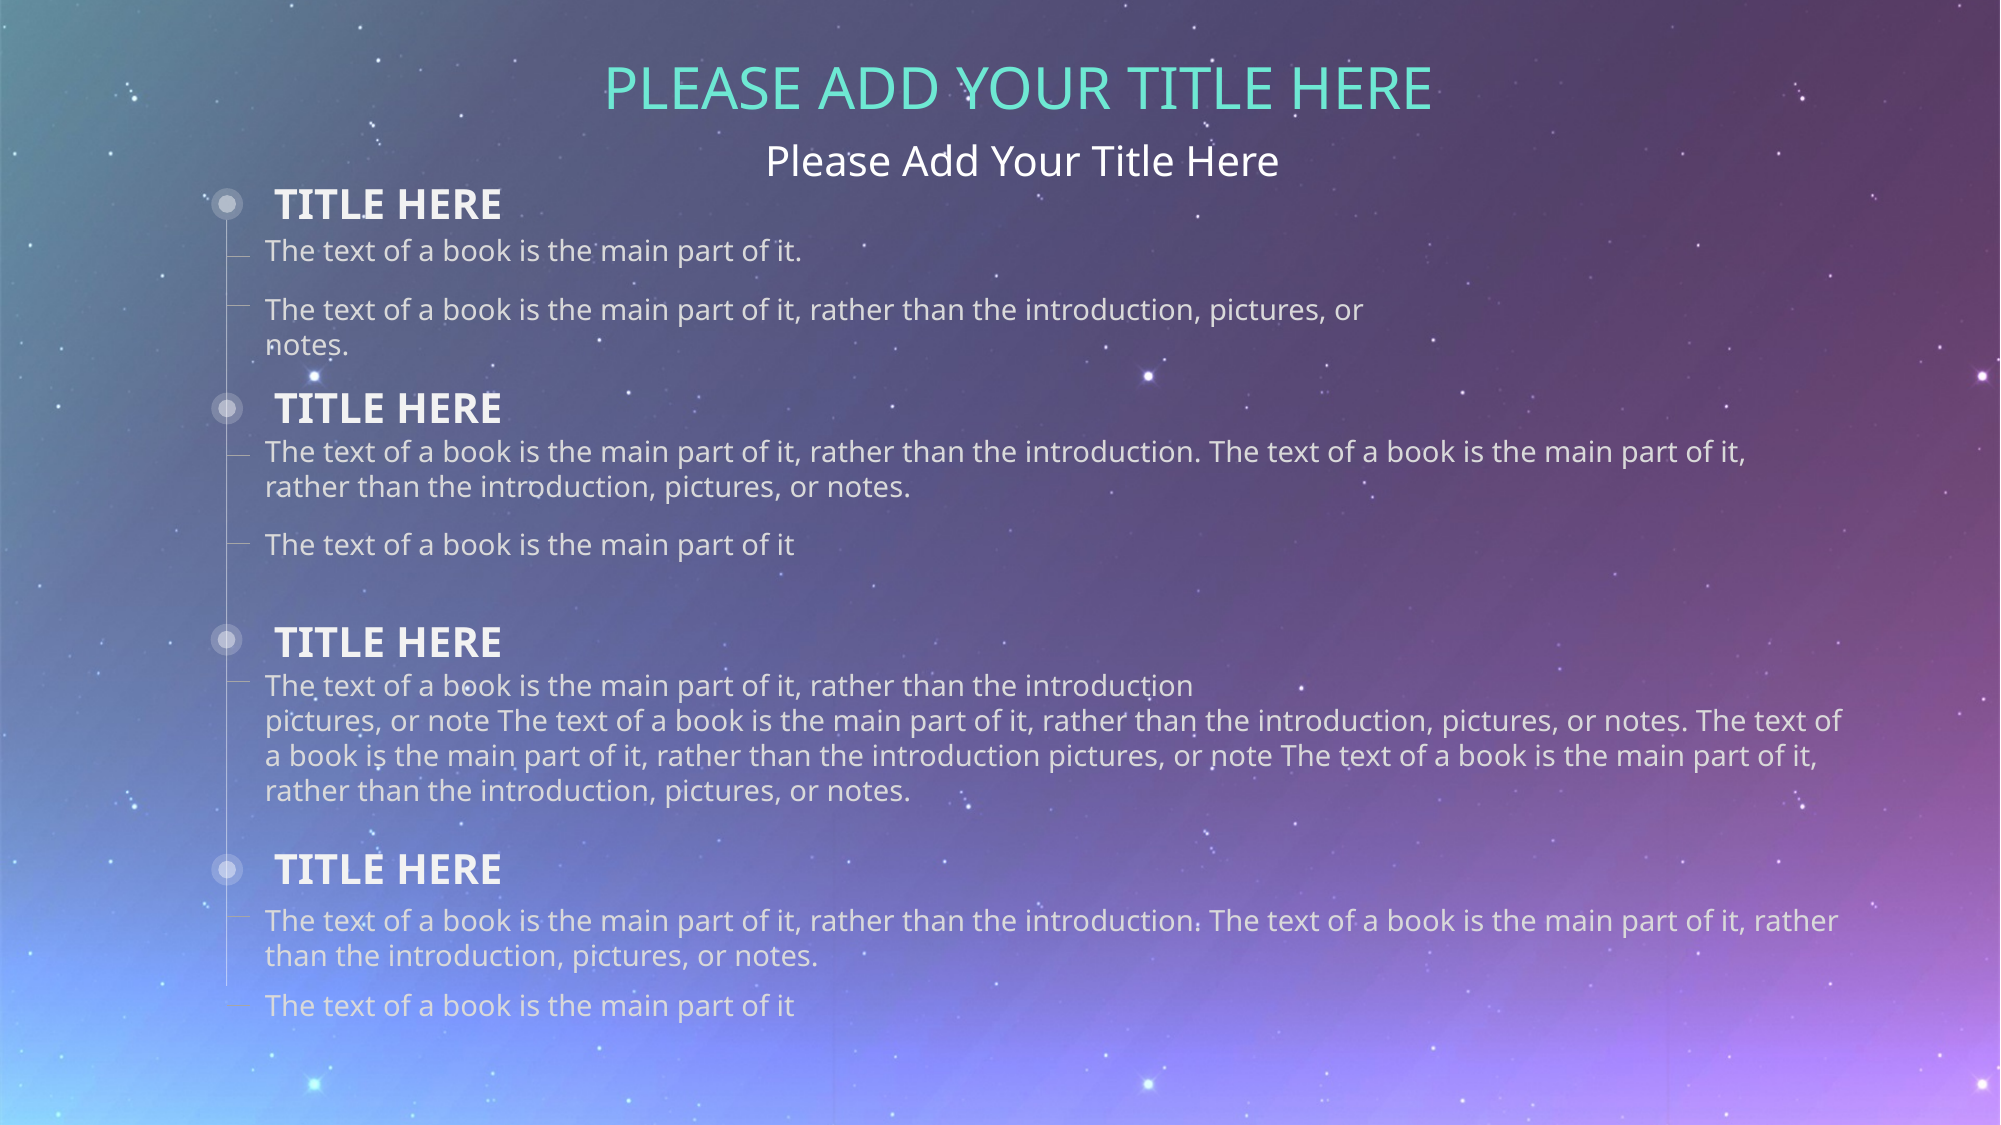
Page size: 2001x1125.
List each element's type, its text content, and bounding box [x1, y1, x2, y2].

picture [0, 0, 2000, 1125]
text_box The text of a book is the main part of it, rather than the introduction pictures, or note The text of a book is the main part of it, rather than the introduction, pictures, or notes. The text of a book is the main part of it, rather than the introduction pictures, or note The text of a book is the main part of it, rather than the introduction, pictures, or notes. [251, 659, 1874, 850]
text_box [543, 43, 1499, 194]
text_box The text of a book is the main part of it, rather than the introduction, pictures, or notes. [251, 283, 1406, 369]
text_box The text of a book is the main part of it. [251, 225, 1414, 275]
text_box TITLE HERE [258, 170, 528, 225]
text_box The text of a book is the main part of it, rather than the introduction. The text of a book is the main part of it, rather than the introduction, pictures, or notes. [251, 895, 1887, 980]
text_box TITLE HERE [258, 608, 528, 659]
text_box TITLE HERE [258, 835, 528, 895]
text_box The text of a book is the main part of it [251, 518, 1307, 569]
text_box TITLE HERE [258, 374, 528, 426]
text_box The text of a book is the main part of it, rather than the introduction. The text of a book is the main part of it, rather than the introduction, pictures, or notes. [251, 426, 1849, 511]
text_box The text of a book is the main part of it [250, 979, 1307, 1030]
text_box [210, 188, 251, 1006]
